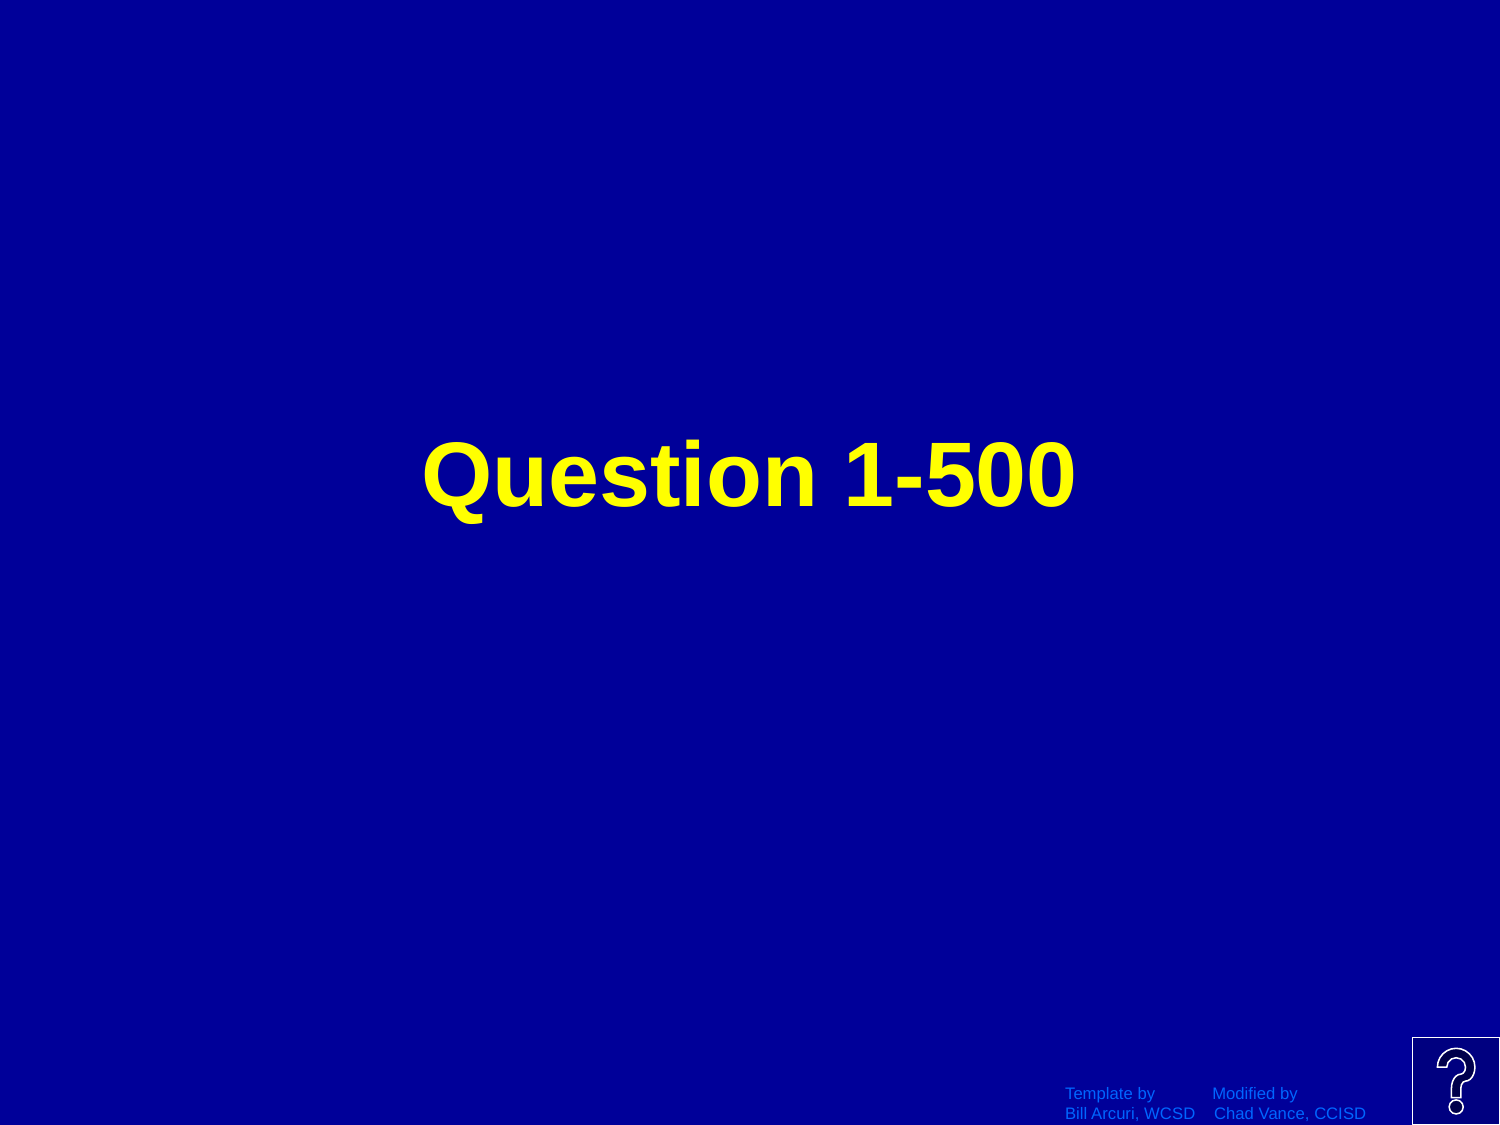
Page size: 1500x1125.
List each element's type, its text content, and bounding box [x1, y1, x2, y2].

title Question 1-500 [112, 349, 1388, 591]
slide_number Template by Modified by Bill Arcuri, WCSD Chad Vance, CCISD [1049, 1074, 1412, 1125]
text_box [1412, 1037, 1500, 1125]
